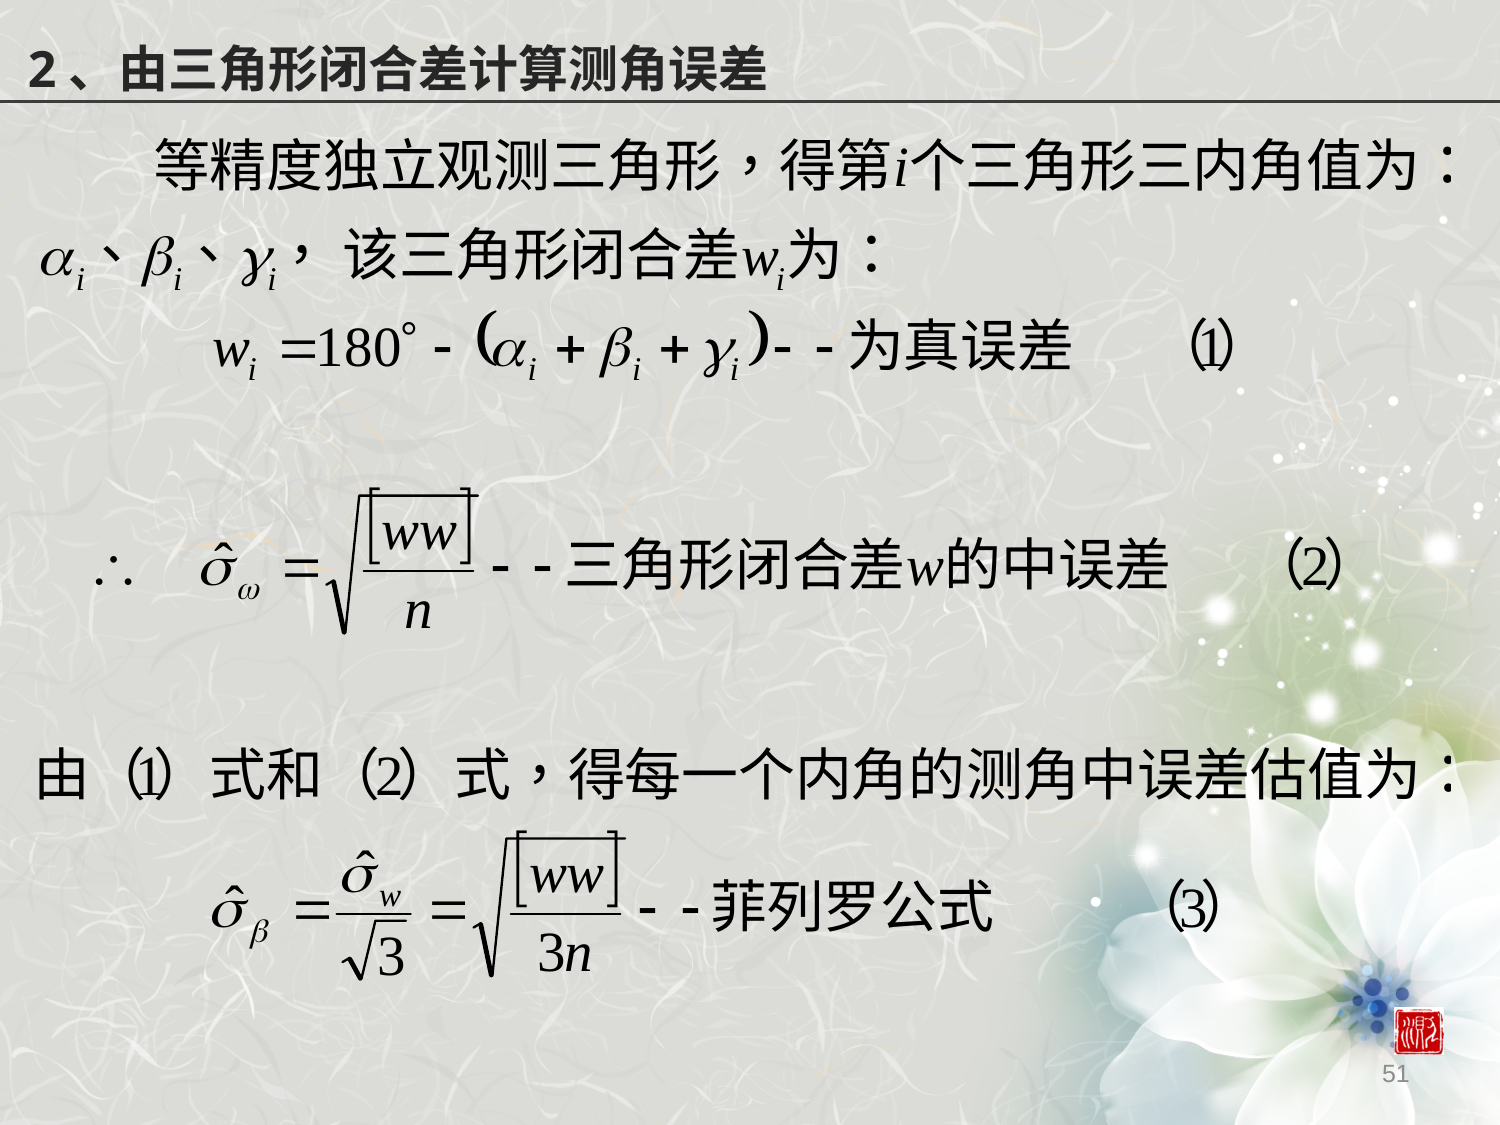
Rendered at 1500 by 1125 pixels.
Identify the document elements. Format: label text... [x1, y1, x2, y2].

picture [1394, 1007, 1444, 1055]
list 2、由三角形闭合差计算测角误差 [0, 0, 1500, 1125]
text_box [32, 128, 1451, 992]
